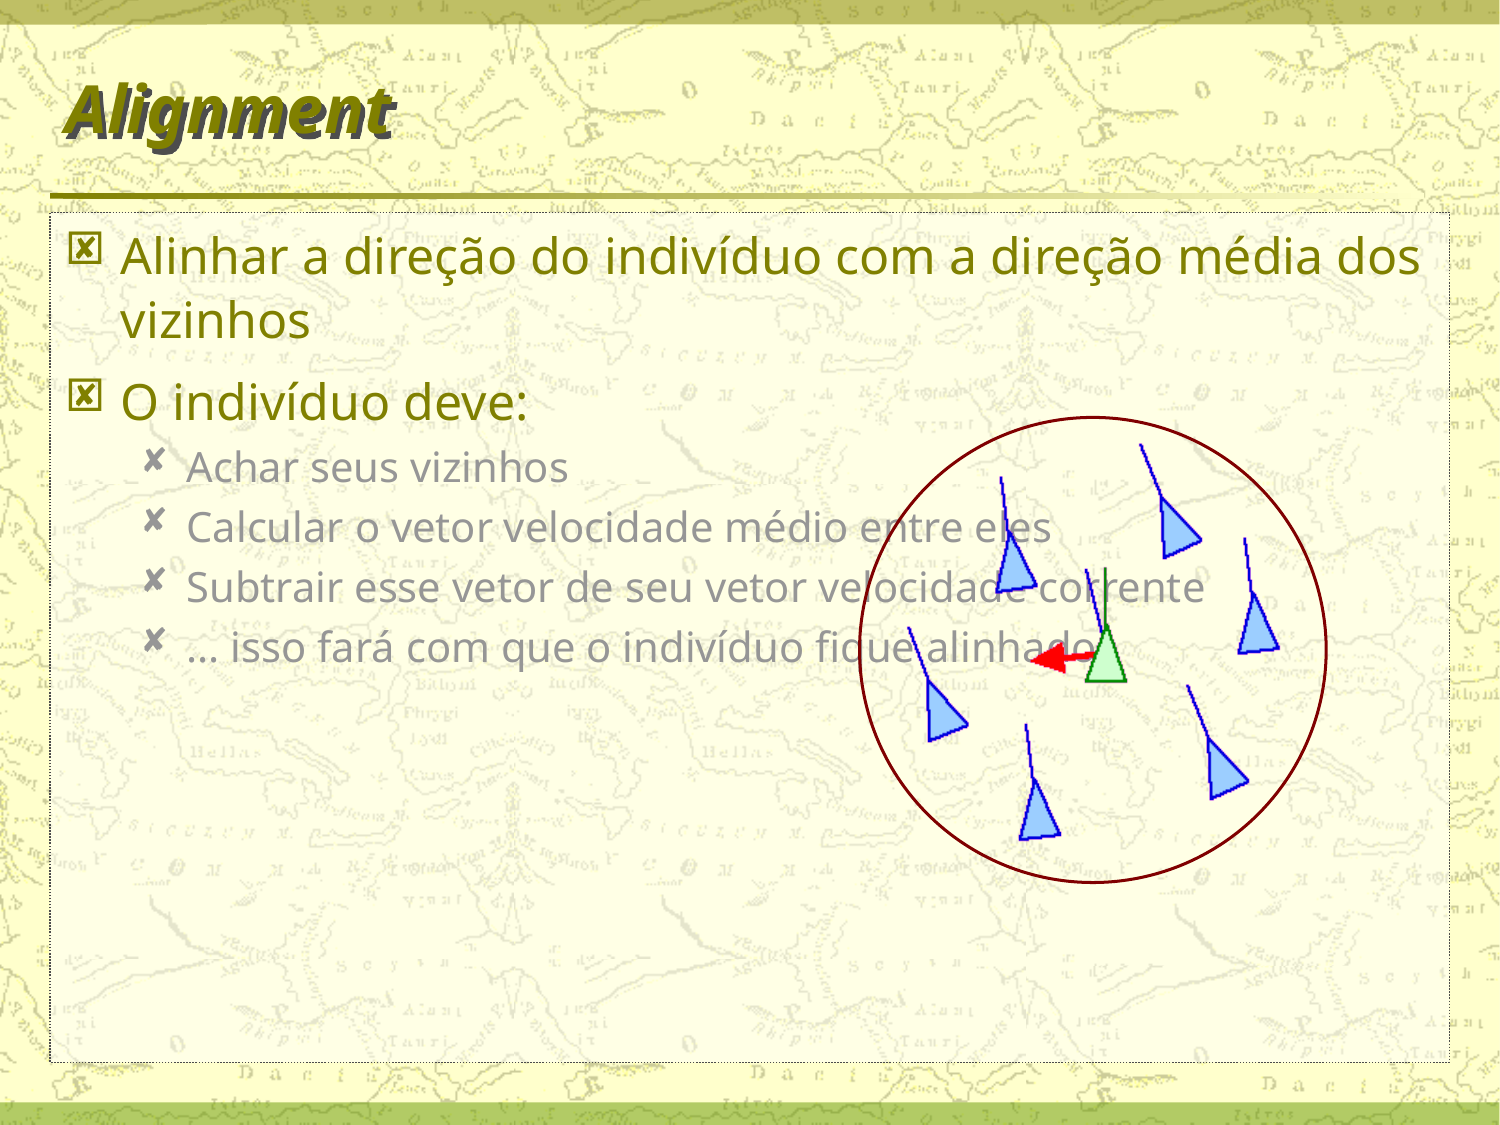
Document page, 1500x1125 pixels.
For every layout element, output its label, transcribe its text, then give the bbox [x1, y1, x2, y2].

list Alinhar a direção do indivíduo com a direção média dos vizinhos O indivíduo deve: Achar seus vizinhos Calcular o vetor velocidade médio entre eles Subtrair esse vetor de seu vetor velocidade corrente ... isso fará com que o indivíduo fique alinhado [49, 212, 1450, 1063]
text_box [1003, 417, 1182, 435]
text_box [1023, 872, 1163, 883]
picture [0, 25, 1500, 1102]
title Alignment [50, 8, 1450, 206]
